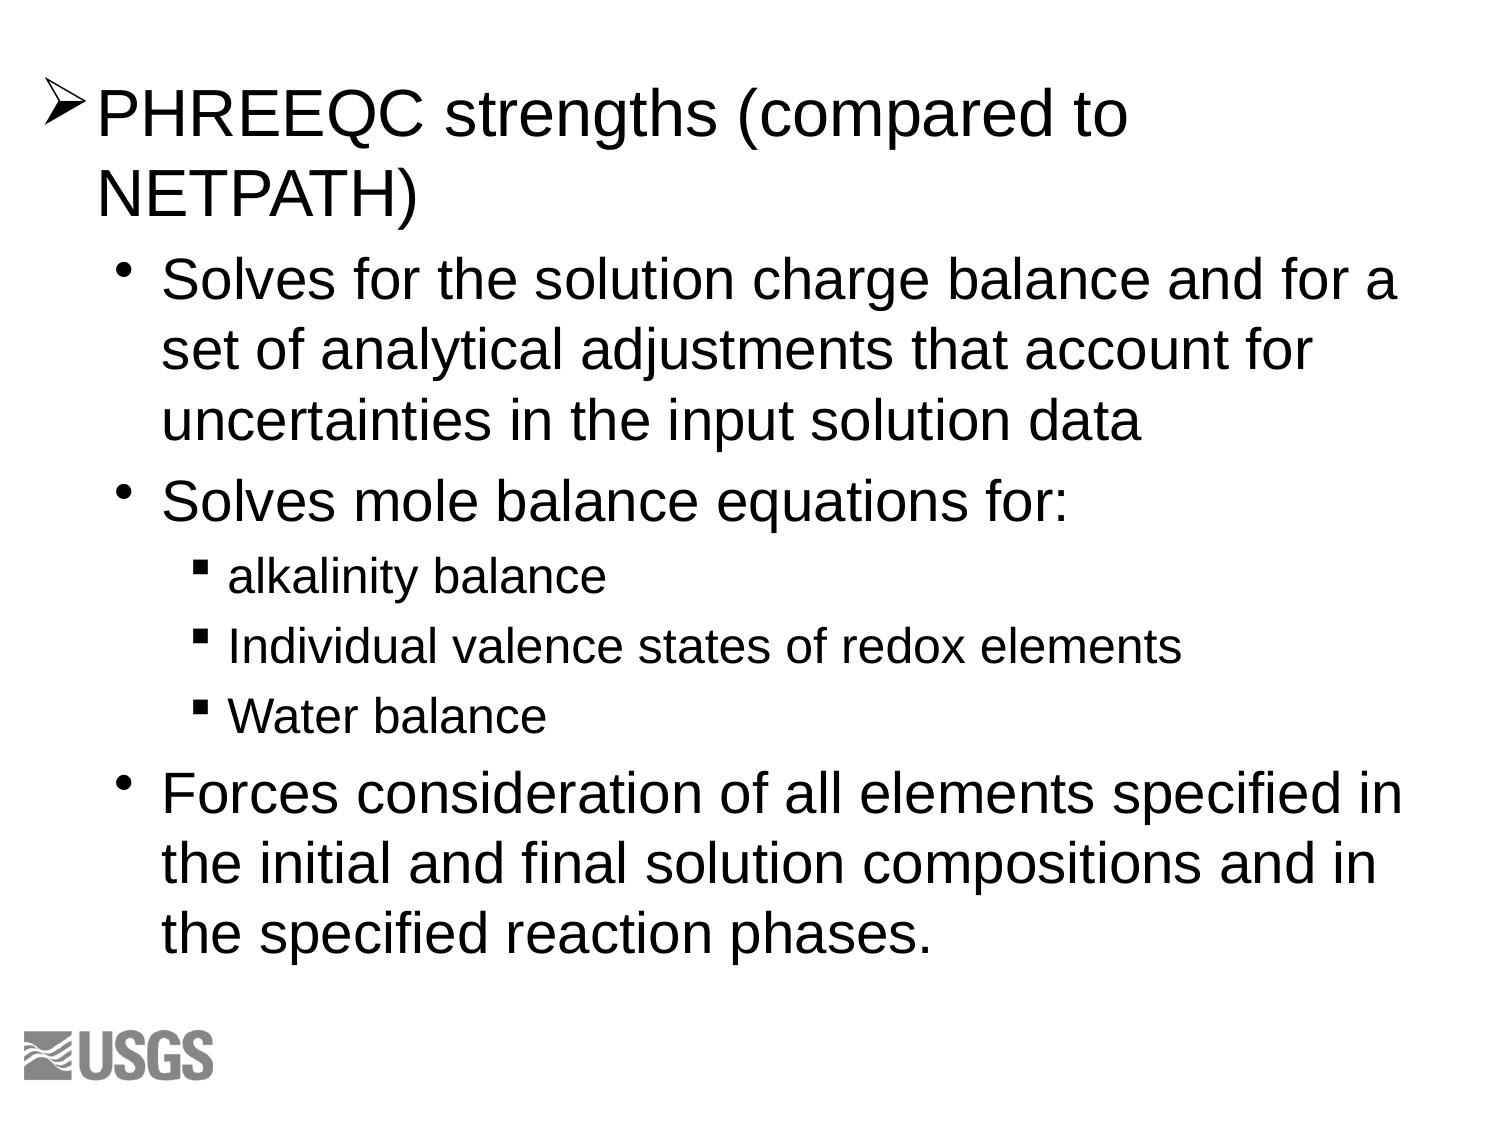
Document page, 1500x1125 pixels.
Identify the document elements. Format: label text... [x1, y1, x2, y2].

list PHREEQC strengths (compared to NETPATH) Solves for the solution charge balance and for a set of analytical adjustments that account for uncertainties in the input solution data Solves mole balance equations for: alkalinity balance Individual valence states of redox elements Water balance Forces consideration of all elements specified in the initial and final solution compositions and in the specified reaction phases. [24, 62, 1476, 1006]
